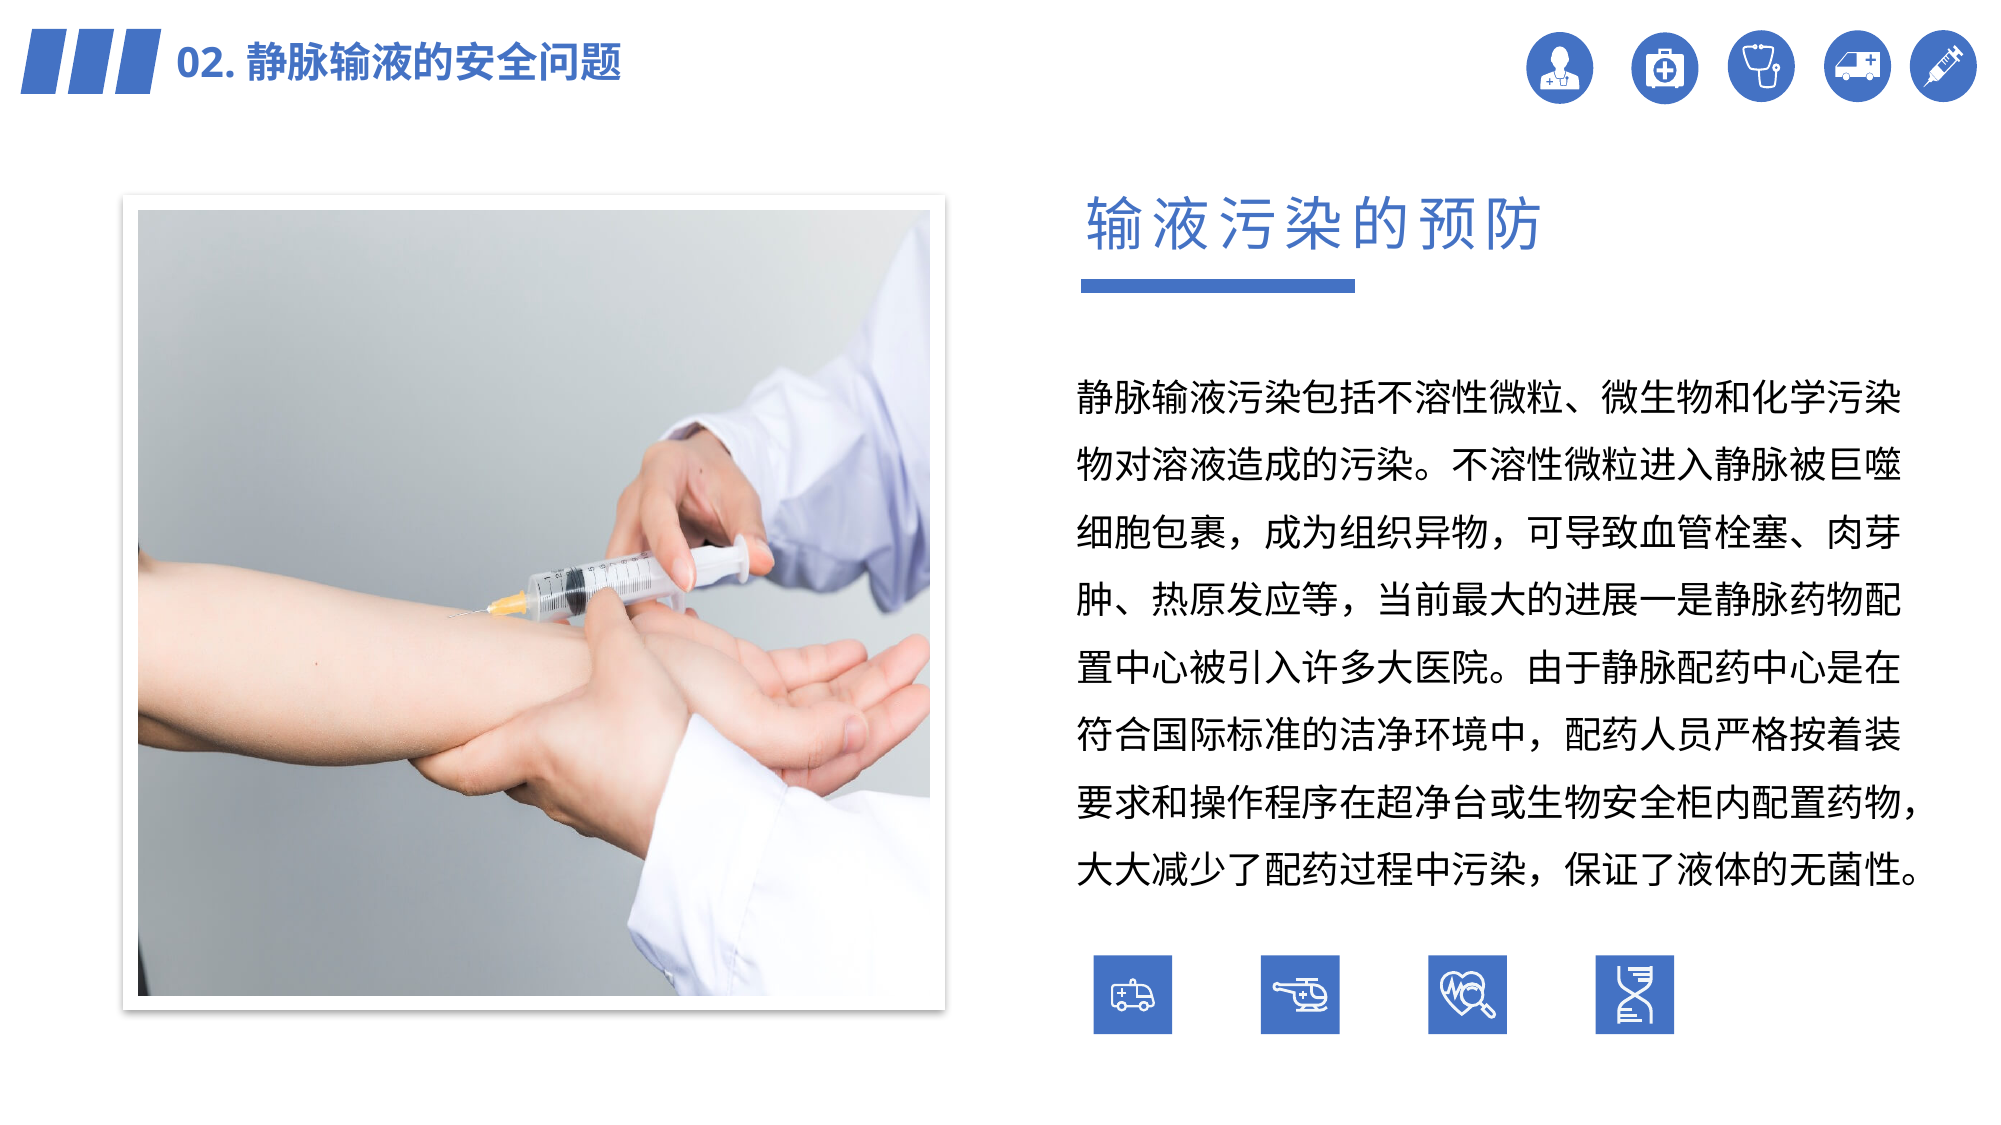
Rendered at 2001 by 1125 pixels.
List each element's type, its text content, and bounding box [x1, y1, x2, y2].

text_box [1428, 955, 1507, 1035]
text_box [20, 28, 703, 94]
text_box 输液污染的预防 [1070, 179, 1586, 265]
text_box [1093, 955, 1173, 1035]
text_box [1260, 955, 1340, 1035]
text_box [1081, 279, 1355, 293]
picture [137, 209, 931, 996]
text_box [1595, 955, 1675, 1035]
text_box 静脉输液污染包括不溶性微粒、微生物和化学污染物对溶液造成的污染。不溶性微粒进入静脉被巨噬细胞包裹，成为组织异物，可导致血管栓塞、肉芽肿、热原发应等，当前最大的进展一是静脉药物配置中心被引入许多大医院。由于静脉配药中心是在符合国际标准的洁净环境中，配药人员严格按着装要求和操作程序在超净台或生物安全柜内配置药物，大大减少了配药过程中污染，保证了液体的无菌性。 [986, 343, 1949, 966]
